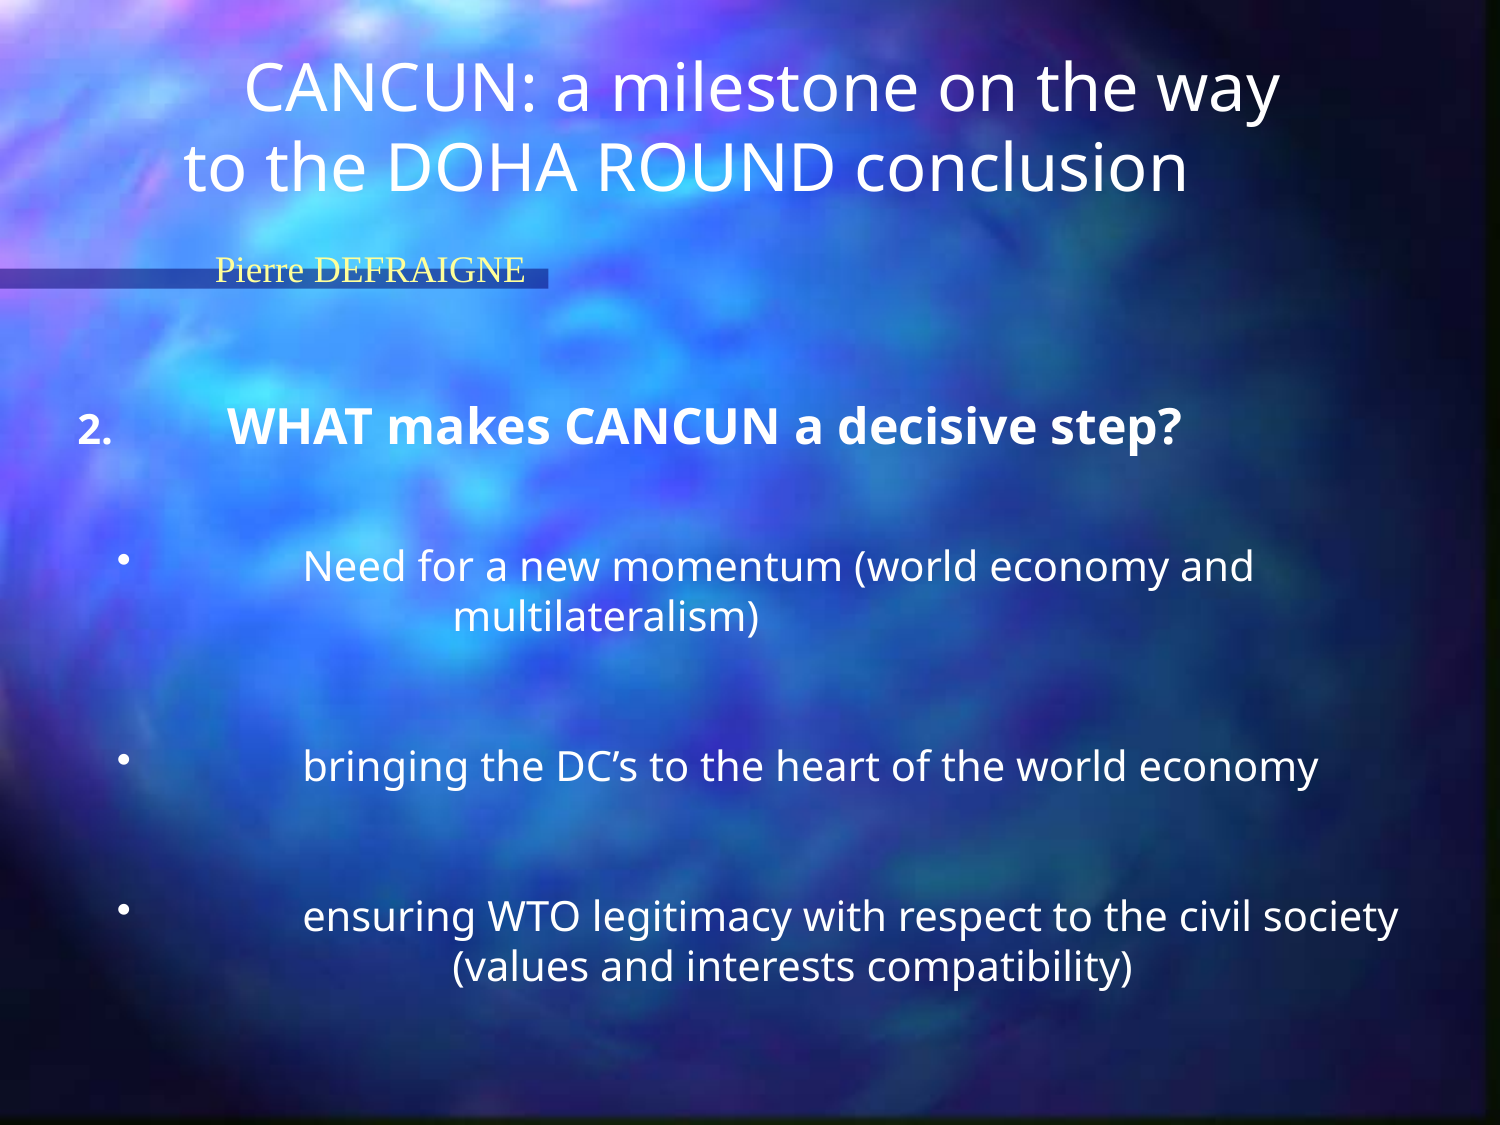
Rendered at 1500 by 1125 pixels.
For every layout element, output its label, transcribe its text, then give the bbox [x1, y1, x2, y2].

text_box 2. WHAT makes CANCUN a decisive step? Need for a new momentum (world economy and multilateralism) bringing the DC’s to the heart of the world economy ensuring WTO legitimacy with respect to the civil society (values and interests compatibility) [62, 387, 1450, 998]
title CANCUN: a milestone on the way to the DOHA ROUND conclusion [49, 24, 1326, 213]
picture [0, 0, 1500, 1125]
text_box Pierre DEFRAIGNE [199, 237, 563, 298]
